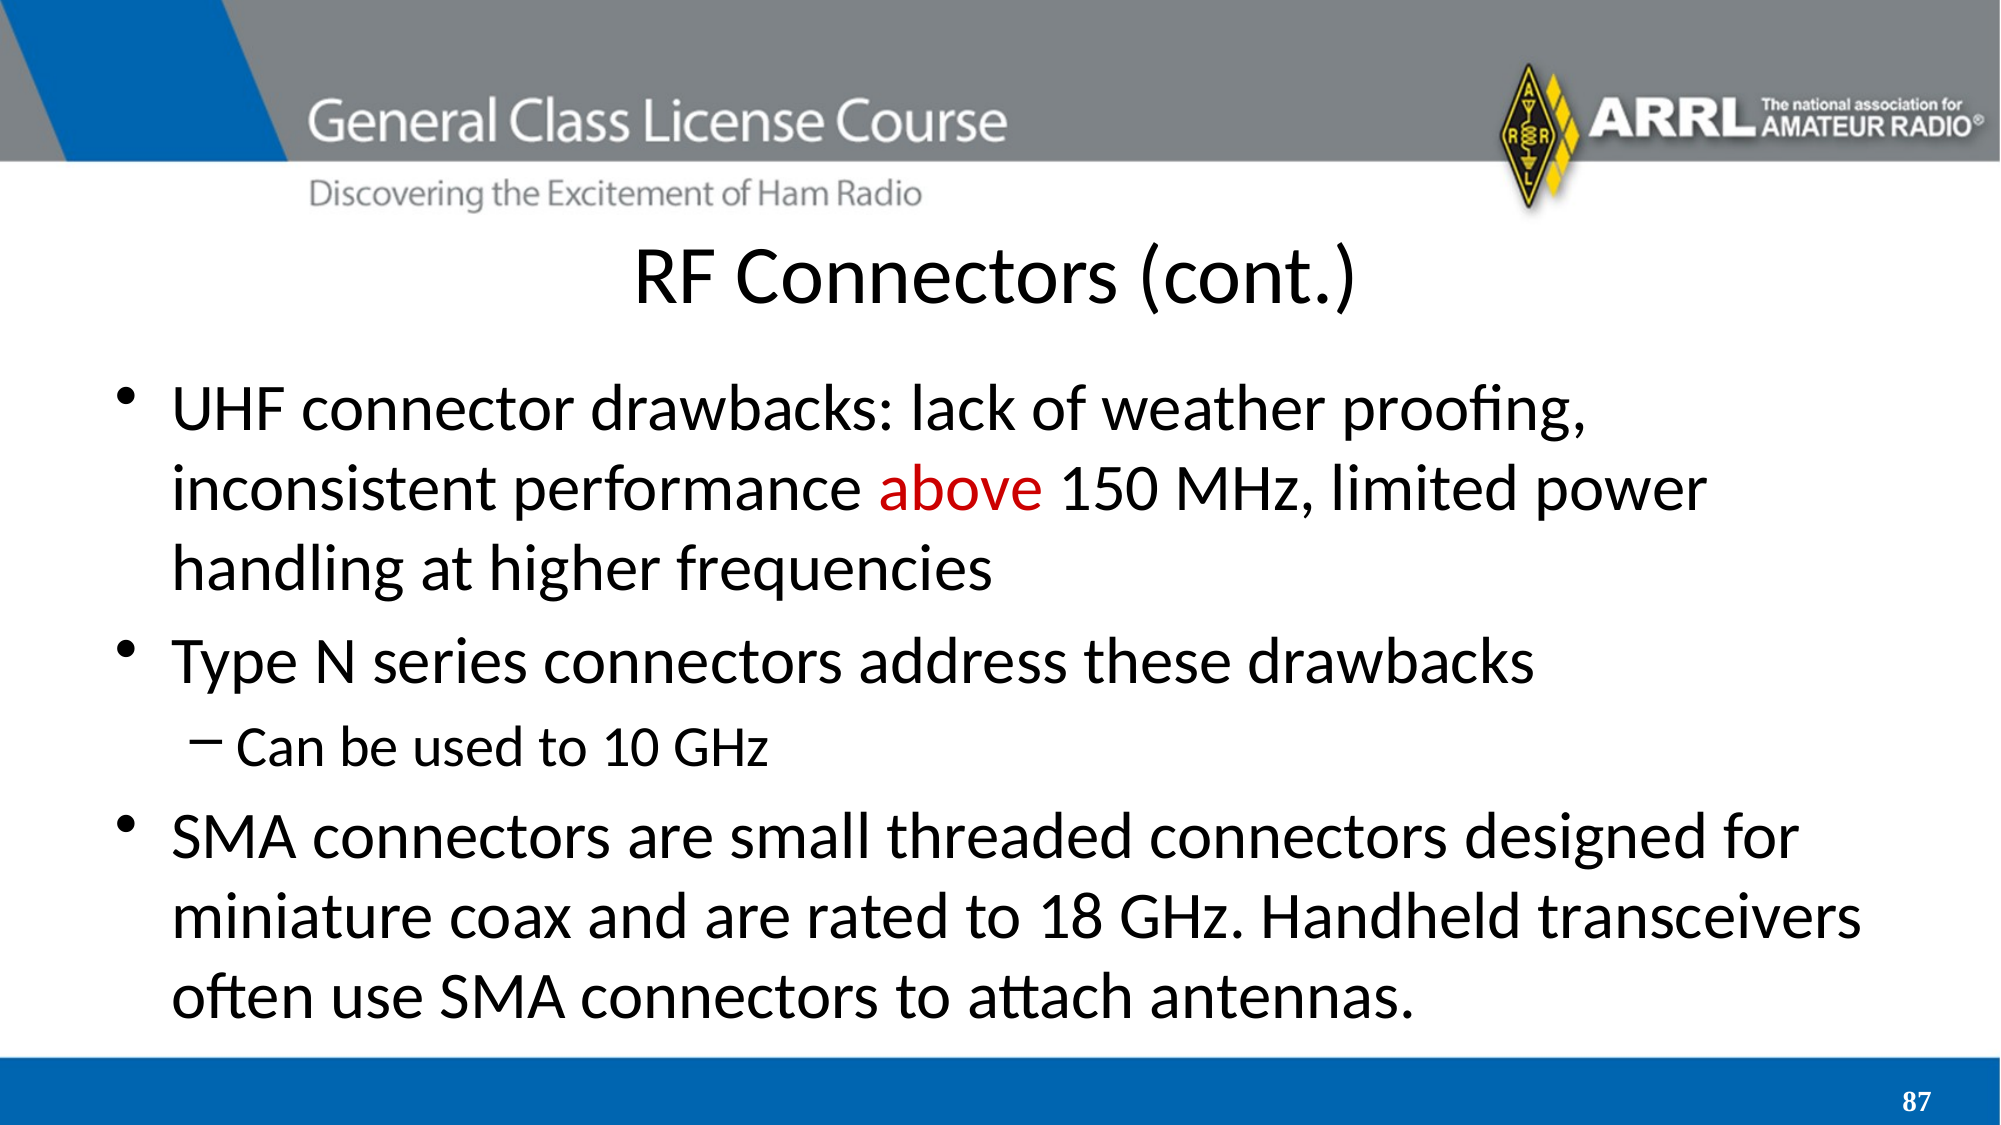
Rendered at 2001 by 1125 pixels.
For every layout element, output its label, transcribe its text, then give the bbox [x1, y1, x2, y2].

picture [0, 0, 2001, 1125]
list UHF connector drawbacks: lack of weather proofing, inconsistent performance above 150 MHz, limited power handling at higher frequencies Type N series connectors address these drawbacks Can be used to 10 GHz SMA connectors are small threaded connectors designed for miniature coax and are rated to 18 GHz. Handheld transceivers often use SMA connectors to attach antennas. [99, 355, 1900, 1050]
title RF Connectors (cont.) [96, 212, 1897, 356]
